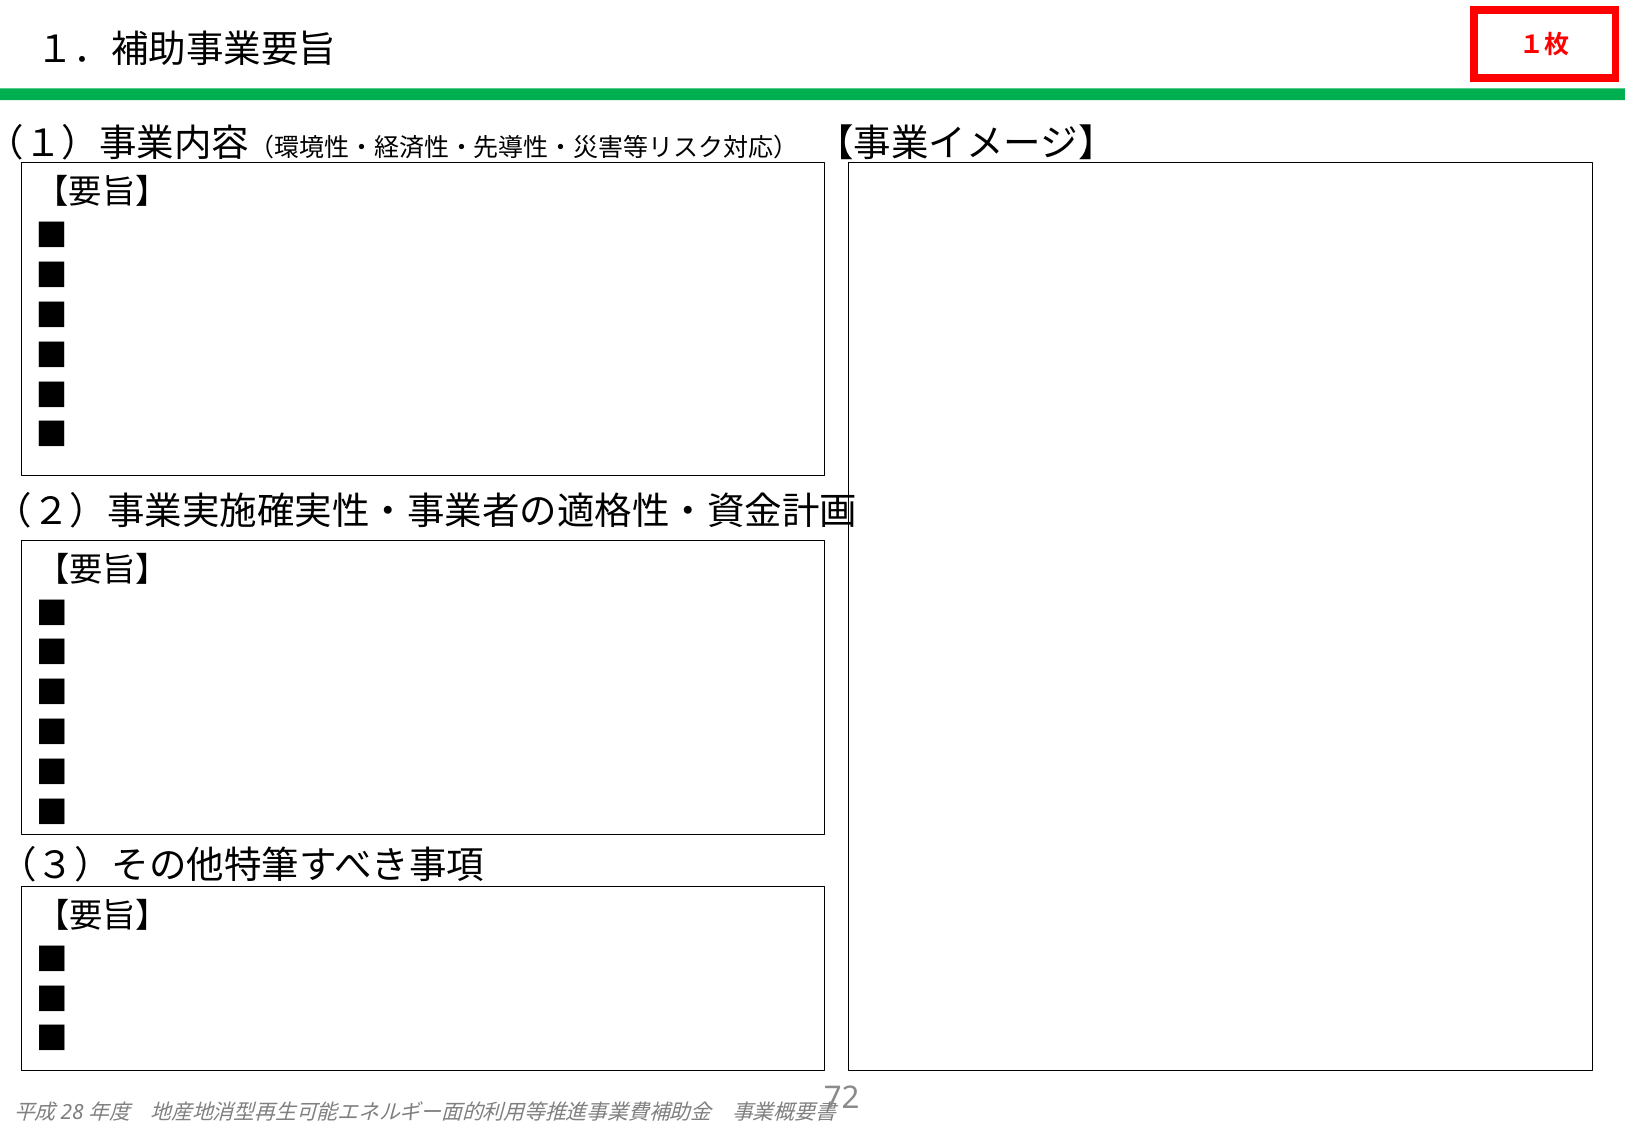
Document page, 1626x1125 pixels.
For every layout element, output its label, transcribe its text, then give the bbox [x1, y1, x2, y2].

text_box （１）事業内容（環境性・経済性・先導性・災害等リスク対応） [0, 111, 801, 172]
text_box １枚 [1473, 9, 1616, 79]
text_box 【要旨】 ■ ■ ■ ■ ■ ■ [21, 540, 825, 835]
text_box （３）その他特筆すべき事項 [0, 834, 499, 894]
text_box 【要旨】 ■ ■ ■ ■ ■ ■ [21, 162, 825, 476]
text_box [847, 161, 1593, 1071]
text_box （２）事業実施確実性・事業者の適格性・資金計画 [0, 479, 872, 540]
text_box 【要旨】 ■ ■ ■ [21, 886, 825, 1071]
title １．補助事業要旨 [21, 17, 754, 79]
slide_number 72 [791, 1070, 892, 1125]
text_box 【事業イメージ】 [801, 111, 1131, 172]
